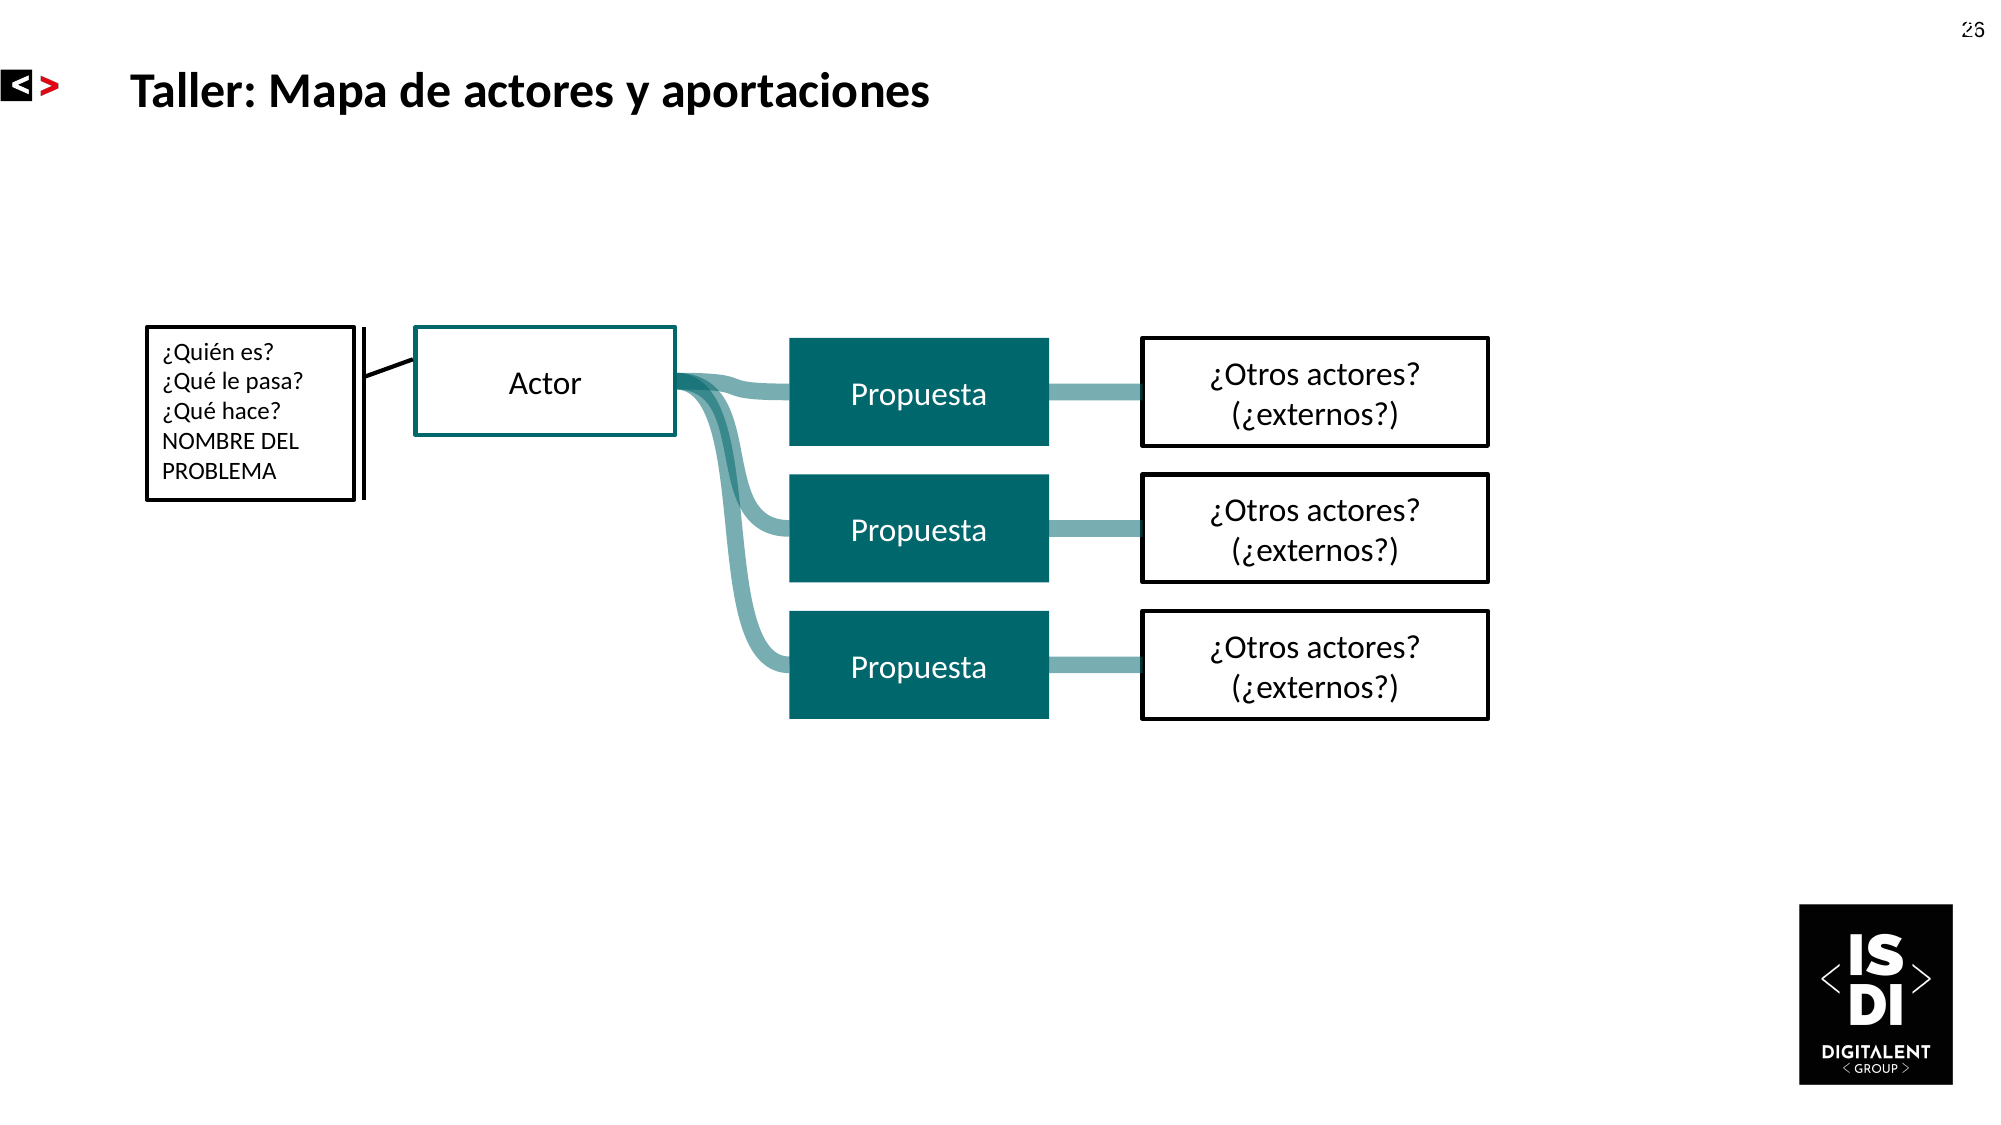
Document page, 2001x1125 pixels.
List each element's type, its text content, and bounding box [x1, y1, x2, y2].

text_box Propuesta [787, 609, 1051, 721]
picture [1797, 902, 1955, 1087]
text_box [675, 380, 790, 666]
text_box Propuesta [787, 336, 1051, 448]
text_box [1048, 391, 1143, 395]
picture [37, 74, 59, 99]
text_box ¿Otros actores? (¿externos?) [1140, 472, 1490, 584]
text_box 26 [1909, 0, 1993, 60]
text_box Propuesta [795, 472, 1051, 584]
picture [7, 73, 33, 100]
text_box ¿Quién es? ¿Qué le pasa? ¿Qué hace? NOMBRE DEL PROBLEMA [362, 327, 414, 500]
text_box ¿Quién es? ¿Qué le pasa? ¿Qué hace? NOMBRE DEL PROBLEMA [145, 325, 356, 502]
text_box ¿Otros actores? (¿externos?) [1140, 336, 1490, 448]
text_box Actor [413, 325, 677, 437]
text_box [1048, 664, 1143, 668]
text_box ¿Otros actores? (¿externos?) [1140, 609, 1490, 721]
text_box Taller: Mapa de actores y aportaciones [115, 37, 1888, 137]
